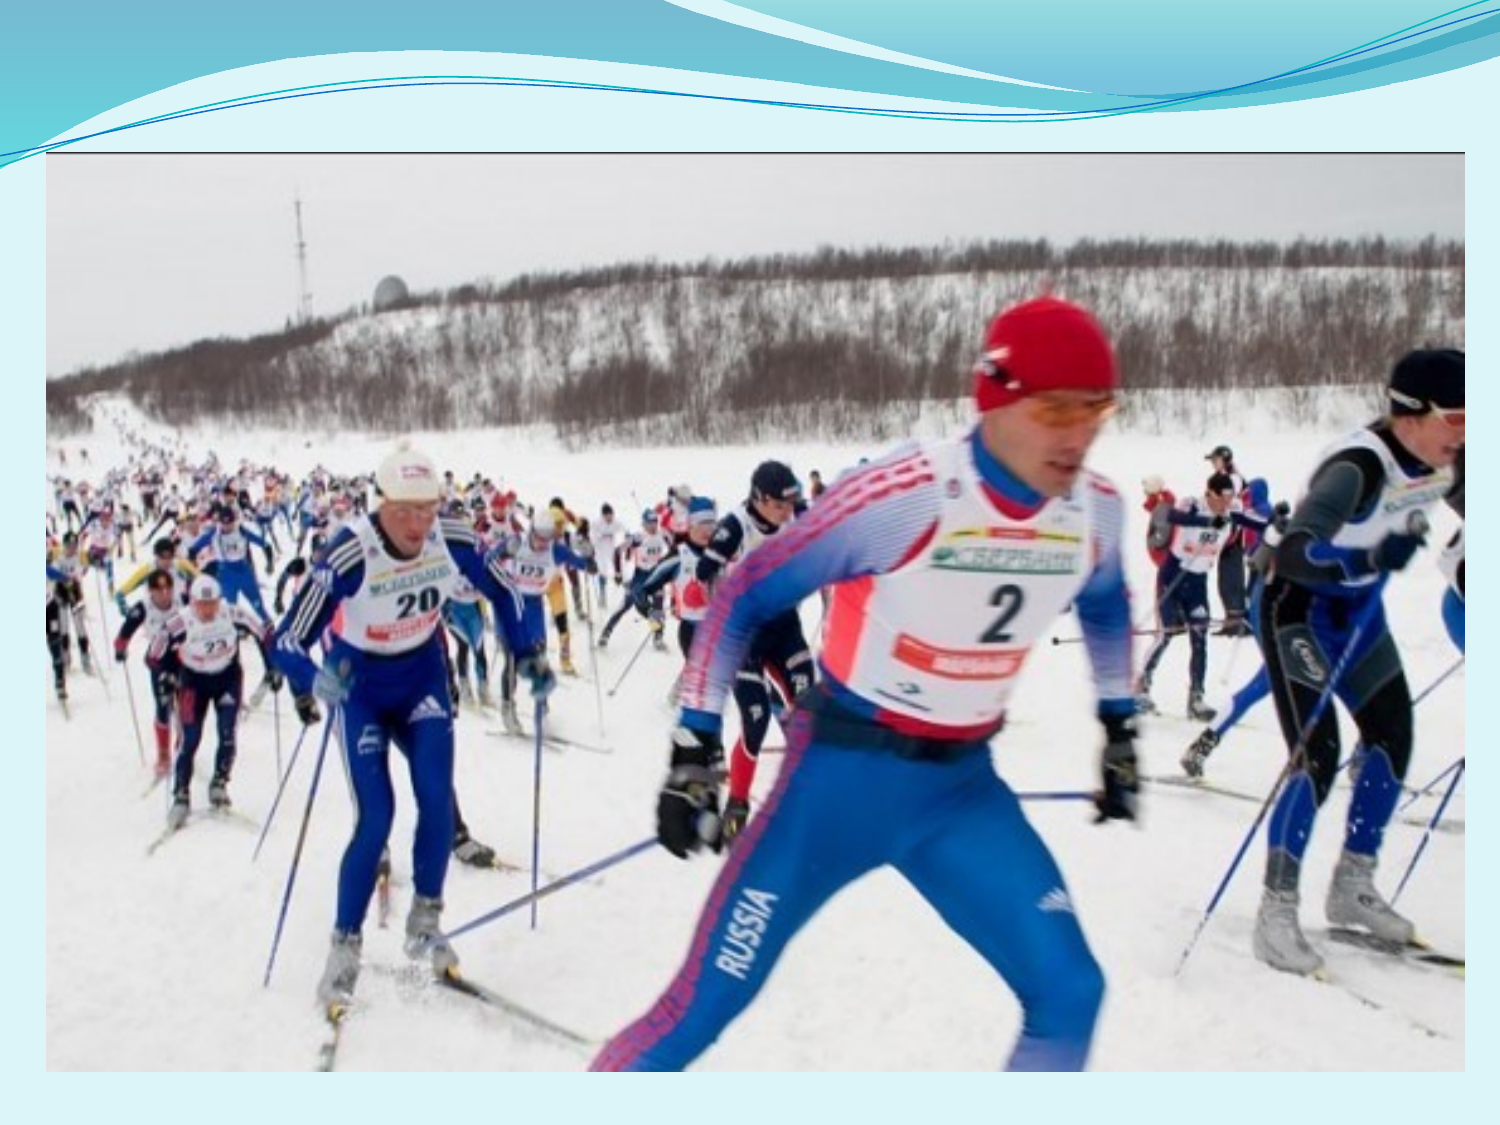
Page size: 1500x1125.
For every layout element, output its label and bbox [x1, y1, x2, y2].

picture [46, 152, 1465, 1072]
